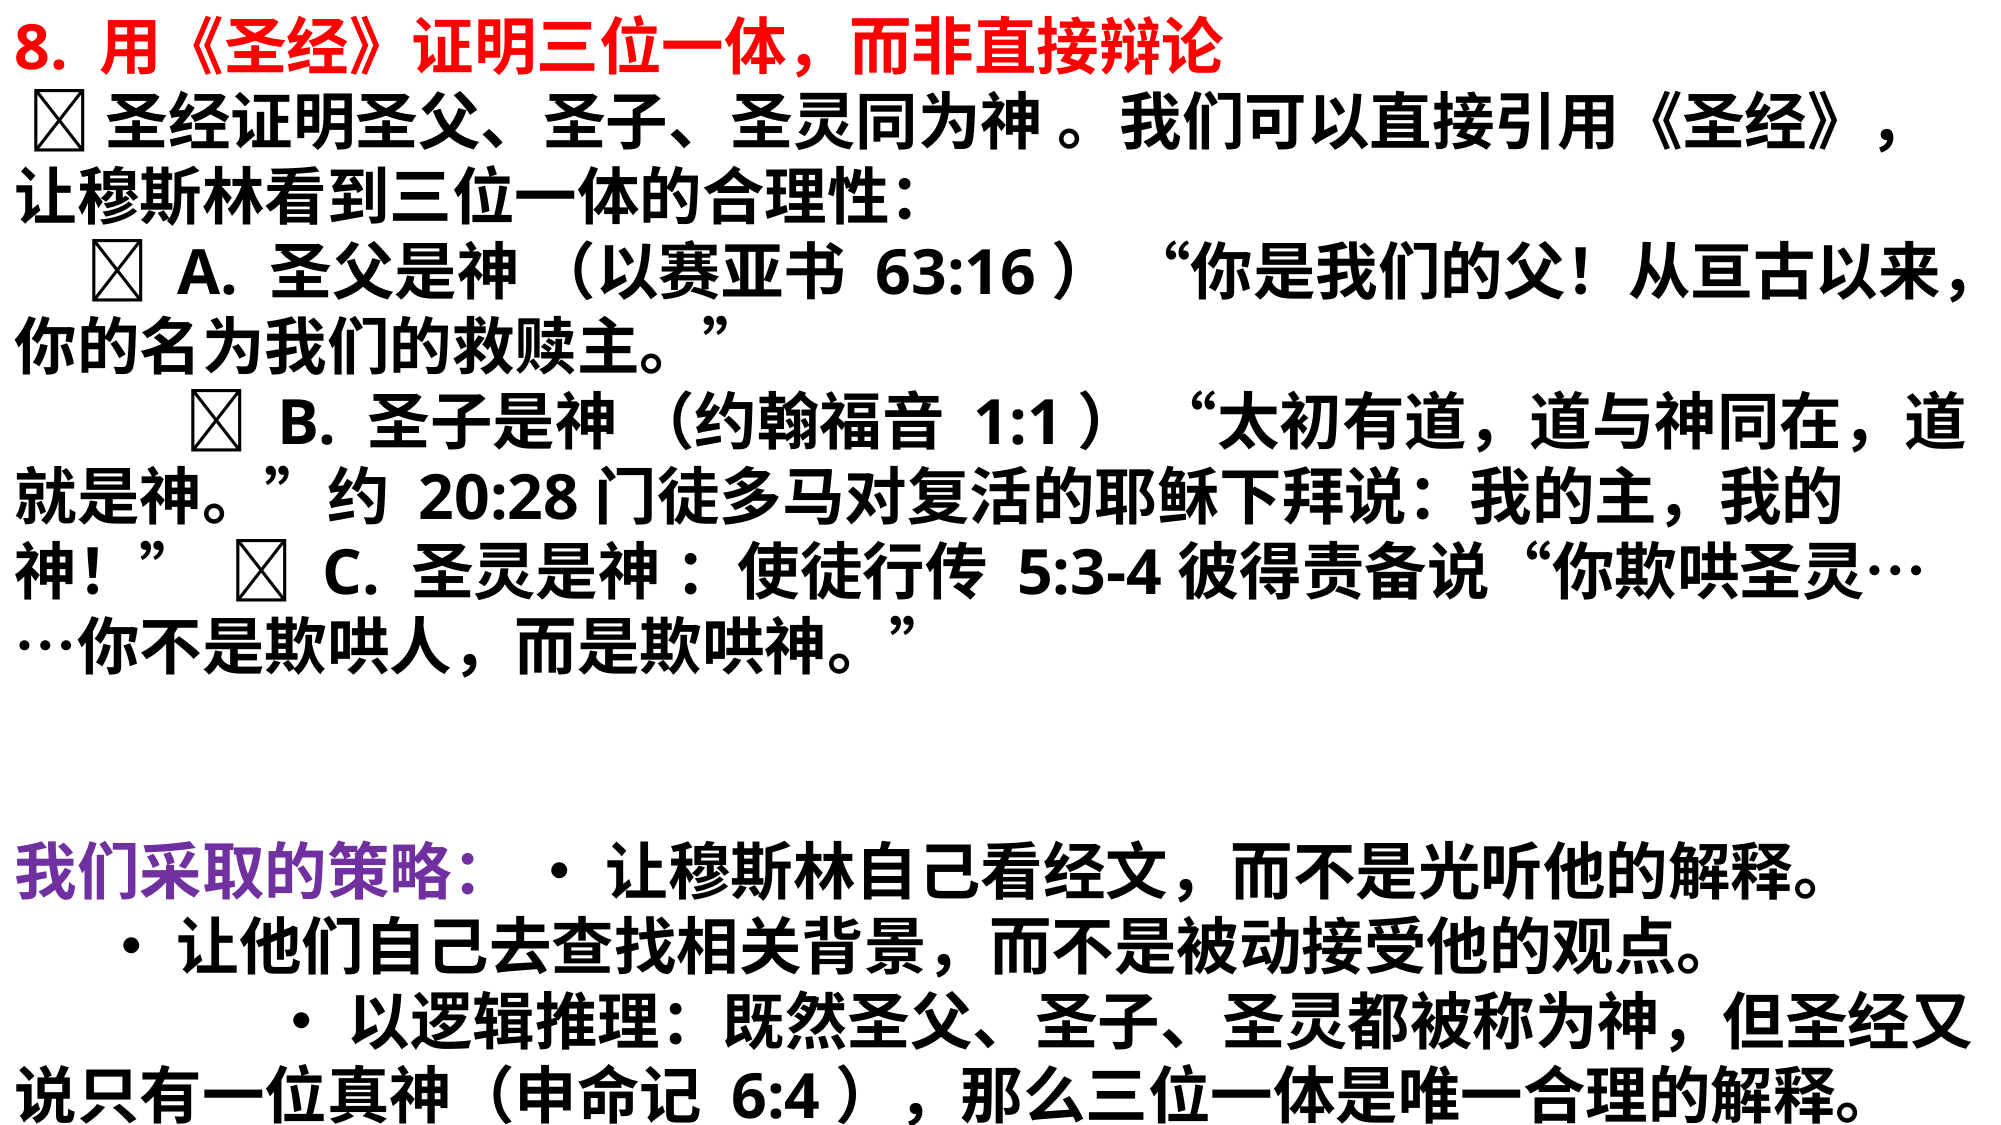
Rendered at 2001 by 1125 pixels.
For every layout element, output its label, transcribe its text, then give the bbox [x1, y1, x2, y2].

text_box 8. 用《圣经》证明三位一体，而非直接辩论 🔹 圣经证明圣父、圣子、圣灵同为神 。我们可以直接引用《圣经》，让穆斯林看到三位一体的合理性： 📌 A. 圣父是神 （以赛亚书 63:16） “你是我们的父！从亘古以来，你的名为我们的救赎主。” 📌 B. 圣子是神 （约翰福音 1:1） “太初有道，道与神同在，道就是神。”约 20:28门徒多马对复活的耶稣下拜说：我的主，我的神！” 📌 C. 圣灵是神 ：使徒行传 5:3-4彼得责备说“你欺哄圣灵……你不是欺哄人，而是欺哄神。” 我们采取的策略： • 让穆斯林自己看经文，而不是光听他的解释。 • 让他们自己去查找相关背景，而不是被动接受他的观点。 • 以逻辑推理：既然圣父、圣子、圣灵都被称为神，但圣经又说只有一位真神（申命记 6:4），那么三位一体是唯一合理的解释。 [0, 0, 2000, 1125]
